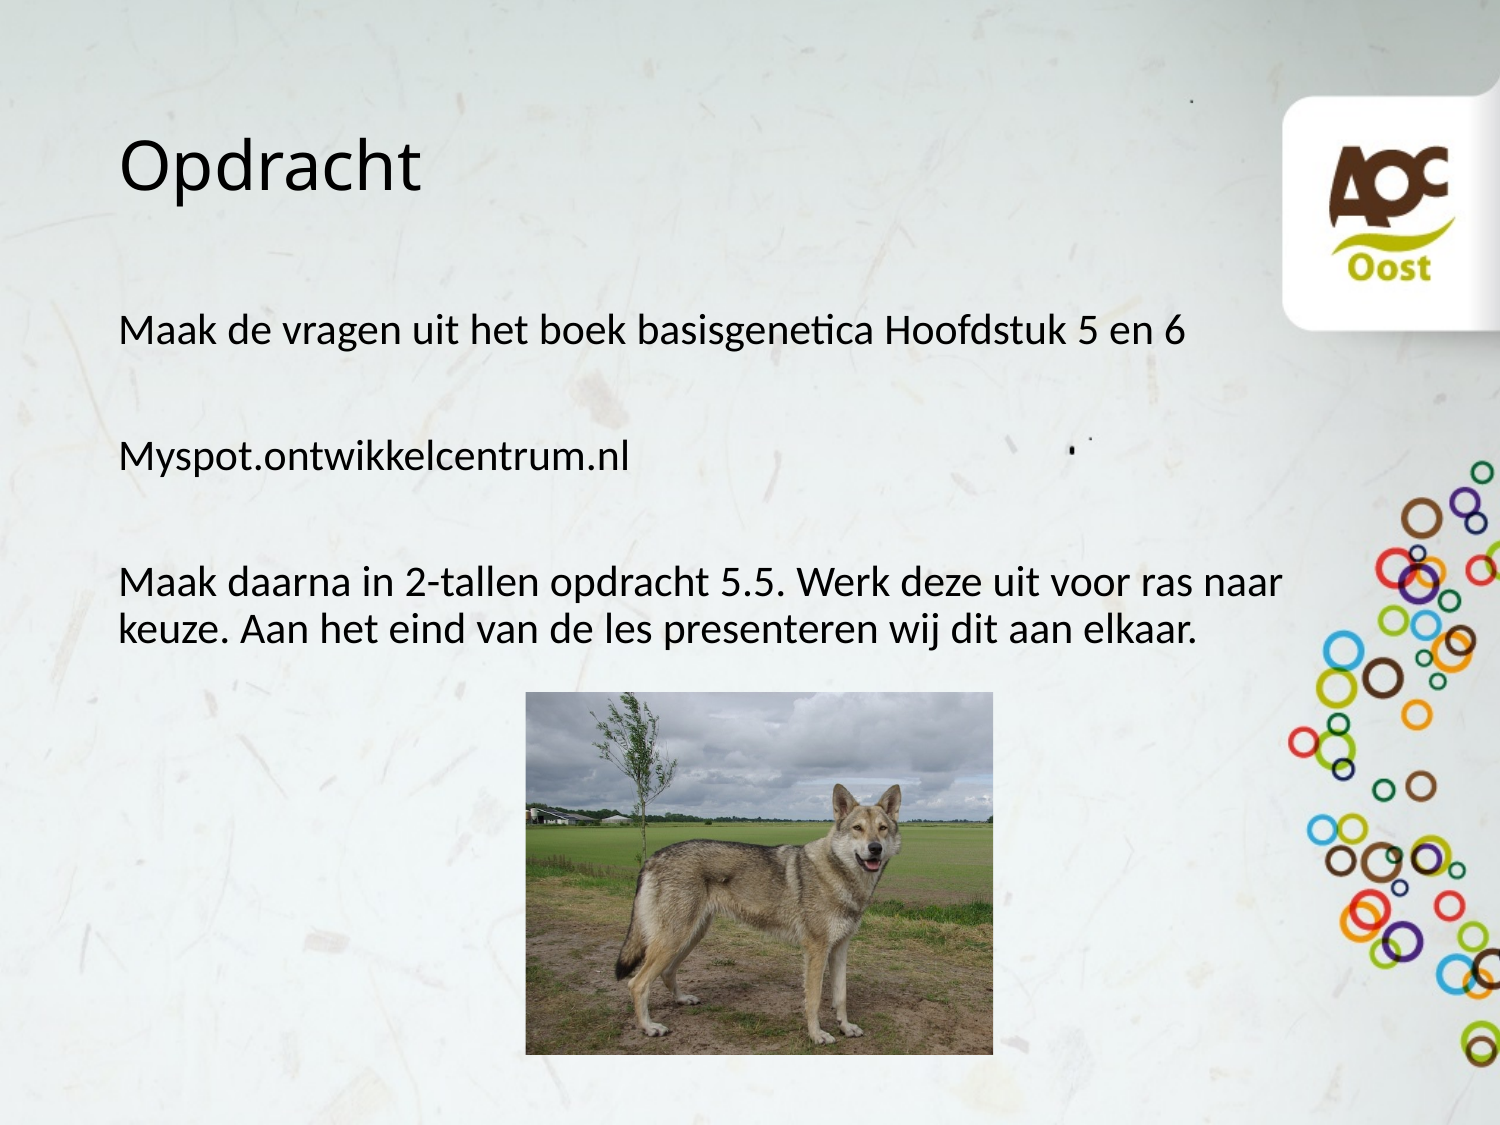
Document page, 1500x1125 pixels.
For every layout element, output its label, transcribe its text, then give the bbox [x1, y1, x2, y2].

picture [0, 0, 1500, 1125]
list Maak de vragen uit het boek basisgenetica Hoofdstuk 5 en 6 Myspot.ontwikkelcentrum.nl Maak daarna in 2-tallen opdracht 5.5. Werk deze uit voor ras naar keuze. Aan het eind van de les presenteren wij dit aan elkaar. [103, 299, 1397, 1014]
title Opdracht [103, 59, 1397, 278]
